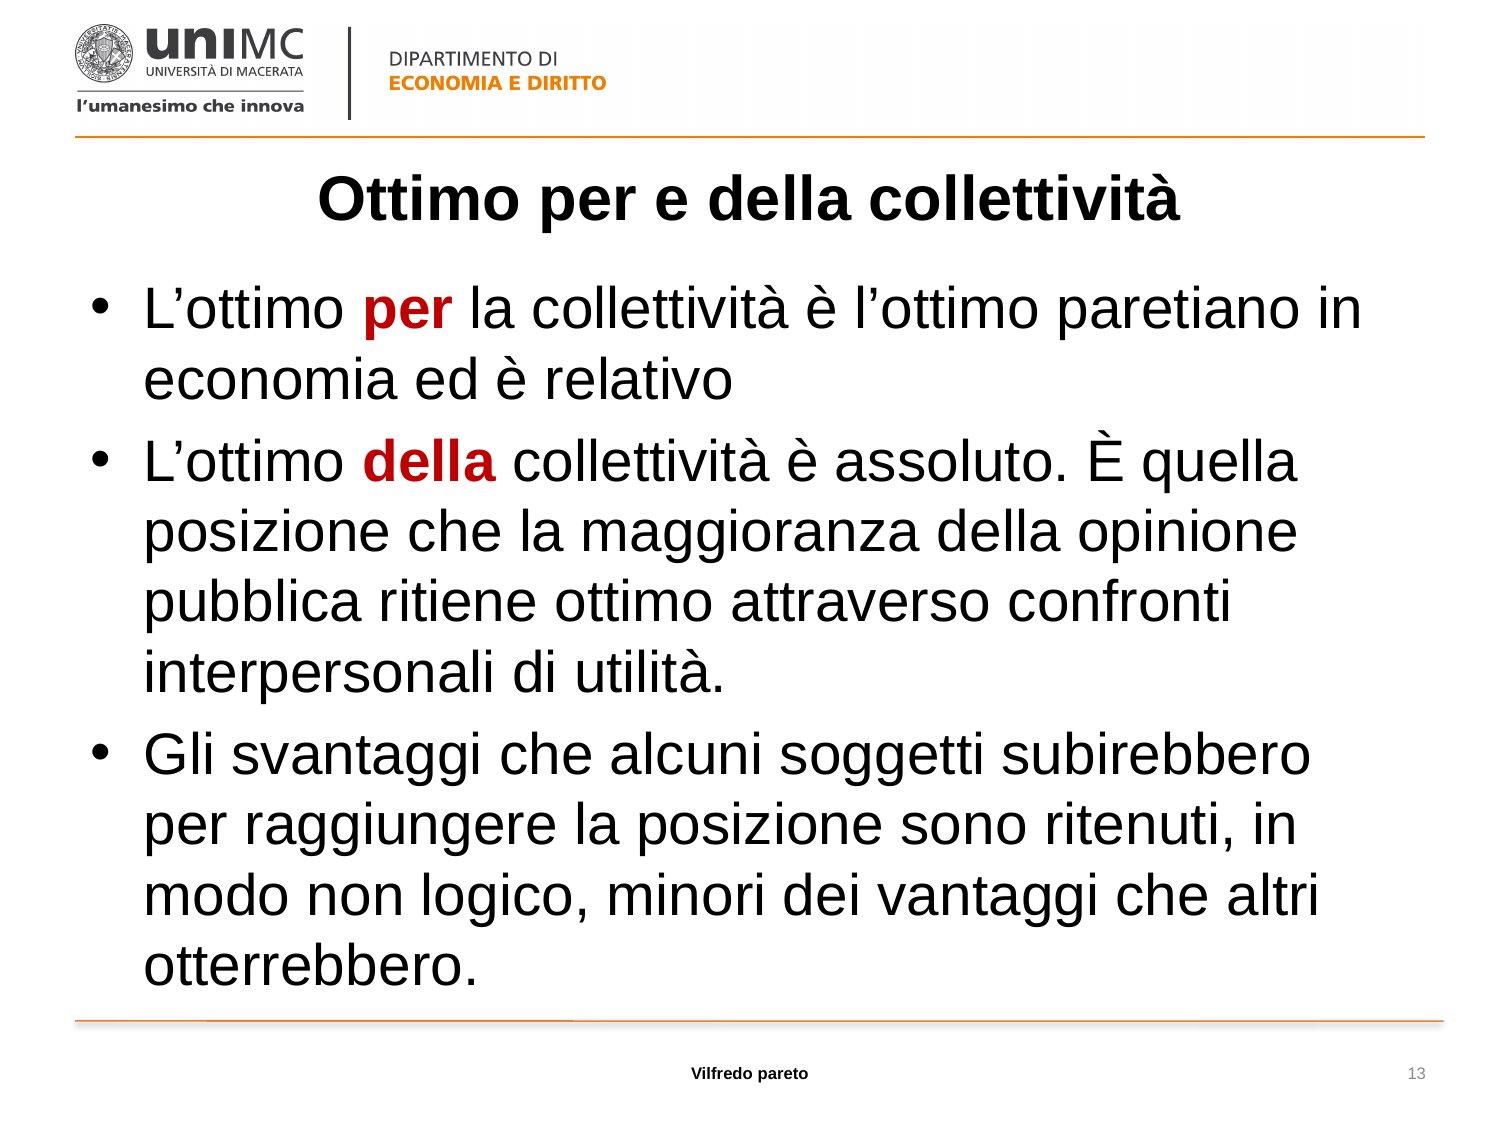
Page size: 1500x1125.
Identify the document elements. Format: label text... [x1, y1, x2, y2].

list L’ottimo per la collettività è l’ottimo paretiano in economia ed è relativo L’ottimo della collettività è assoluto. È quella posizione che la maggioranza della opinione pubblica ritiene ottimo attraverso confronti interpersonali di utilità. Gli svantaggi che alcuni soggetti subirebbero per raggiungere la posizione sono ritenuti, in modo non logico, minori dei vantaggi che altri otterrebbero. [75, 262, 1425, 1005]
picture [75, 24, 1425, 138]
footer Vilfredo pareto [512, 1042, 988, 1103]
title Ottimo per e della collettività [75, 149, 1425, 241]
slide_number 13 [1091, 1042, 1442, 1103]
